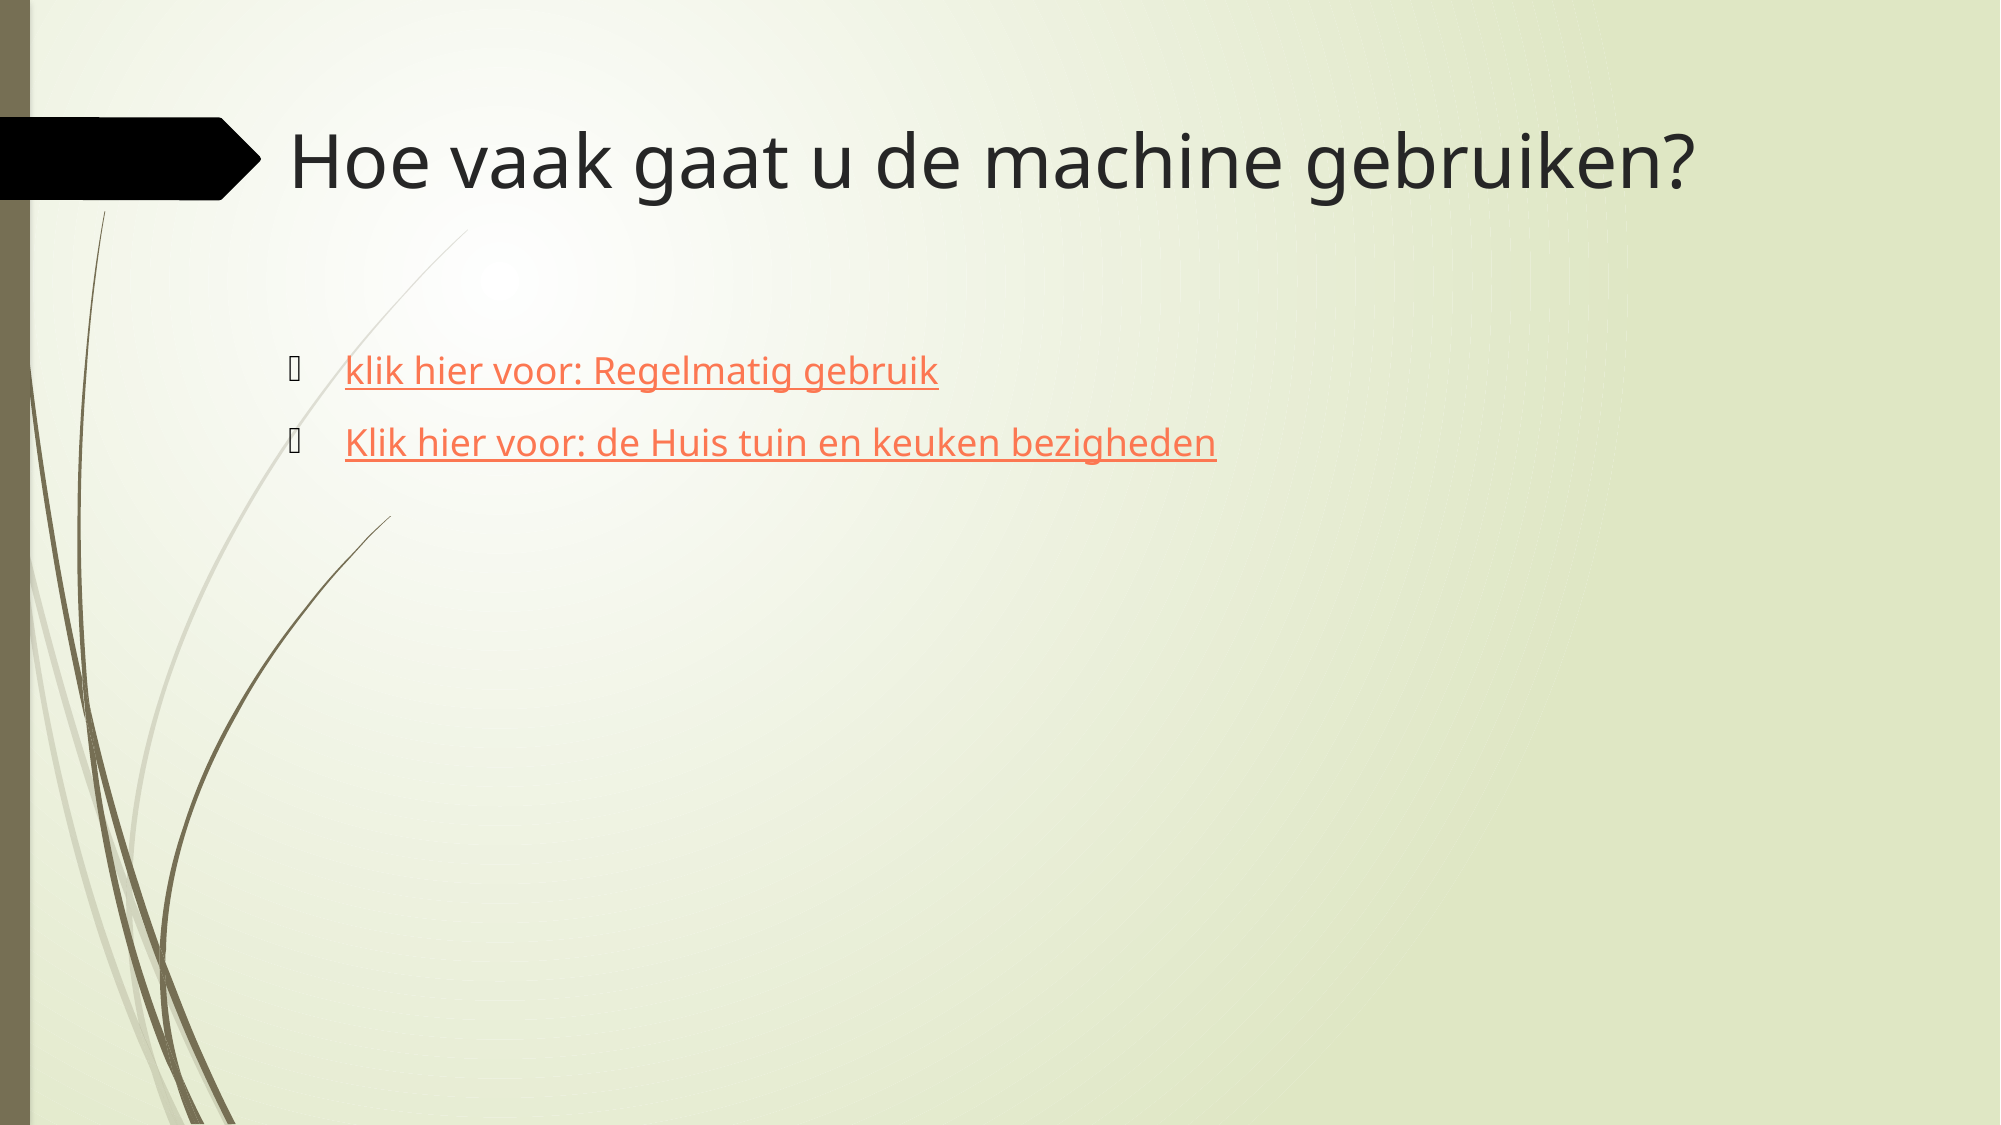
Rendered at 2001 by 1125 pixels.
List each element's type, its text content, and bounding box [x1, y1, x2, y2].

list klik hier voor: Regelmatig gebruik Klik hier voor: de Huis tuin en keuken bezigheden [273, 339, 1736, 960]
title Hoe vaak gaat u de machine gebruiken? [273, 106, 1736, 317]
